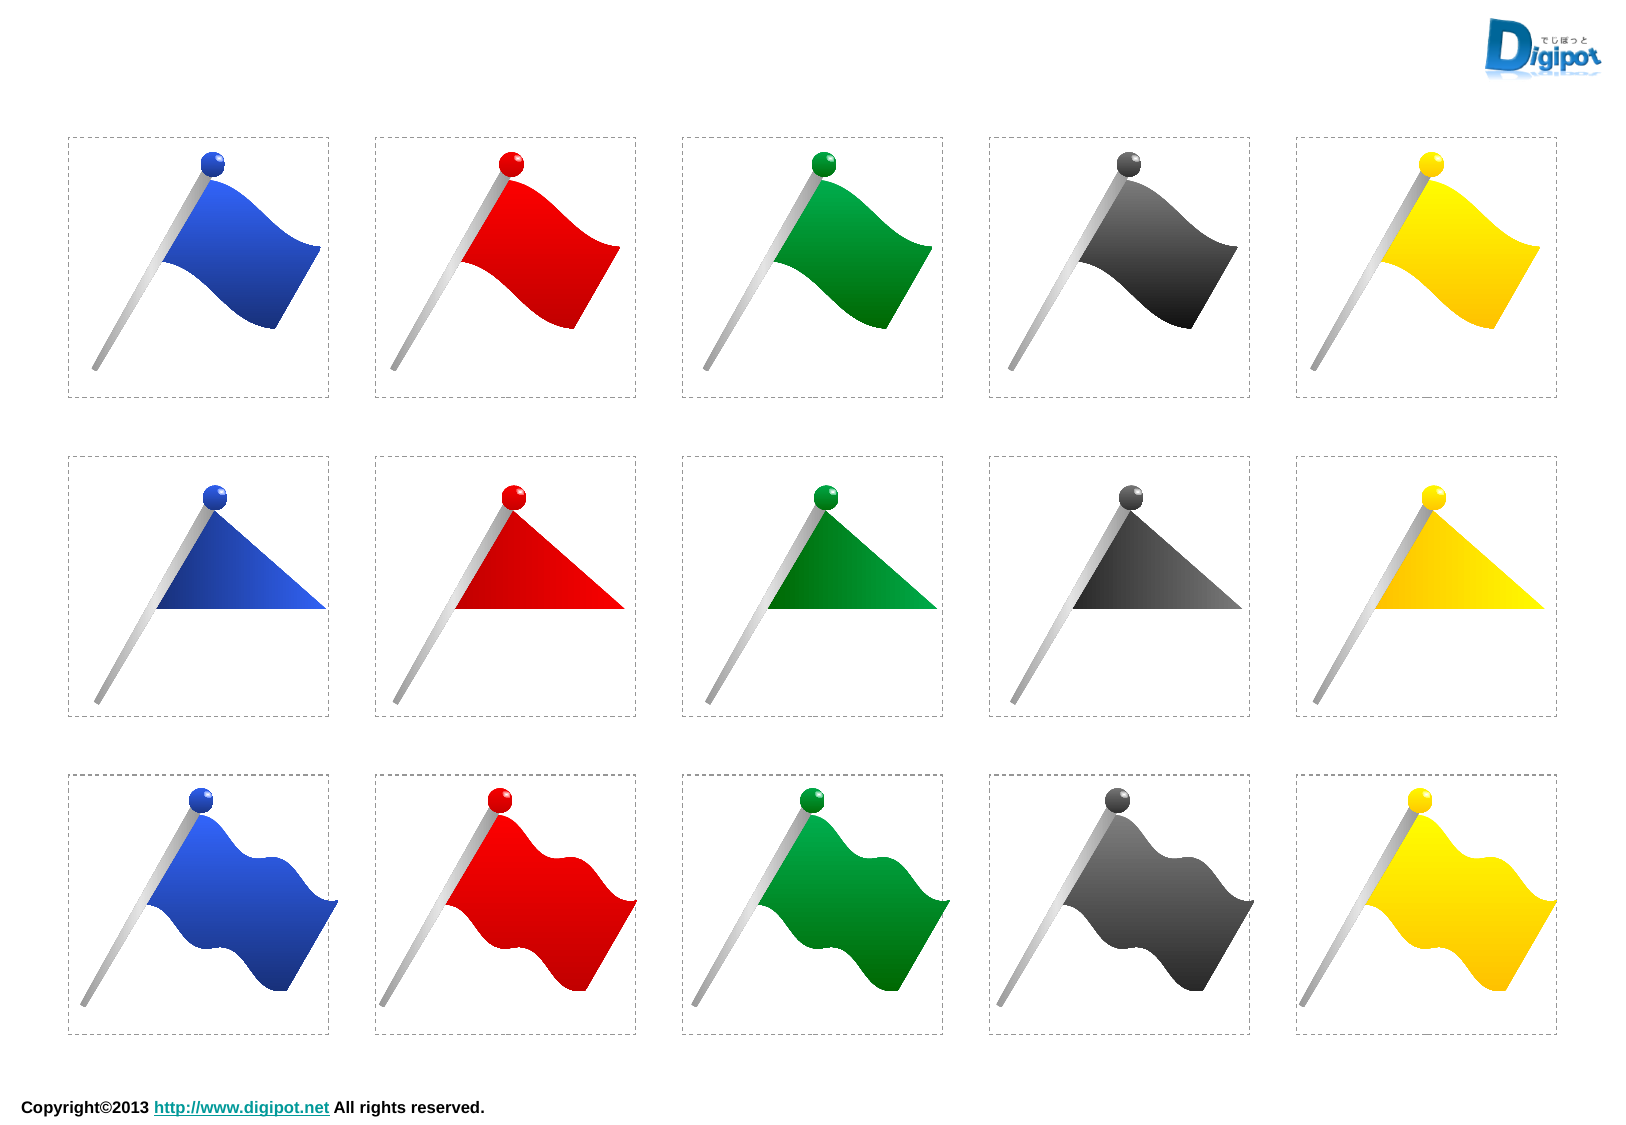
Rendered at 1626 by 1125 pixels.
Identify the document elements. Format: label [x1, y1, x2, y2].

text_box [1340, 812, 1523, 1062]
text_box [420, 812, 603, 1062]
text_box [434, 167, 583, 418]
text_box [733, 812, 915, 1062]
text_box [1052, 167, 1201, 418]
text_box [135, 167, 284, 418]
text_box [1053, 505, 1218, 756]
text_box [1038, 812, 1220, 1062]
text_box [1355, 505, 1521, 756]
text_box [435, 505, 601, 756]
text_box [122, 812, 304, 1062]
text_box [1354, 167, 1503, 418]
text_box [748, 505, 913, 756]
text_box [136, 505, 302, 756]
picture [1485, 18, 1602, 82]
text_box [747, 167, 896, 418]
